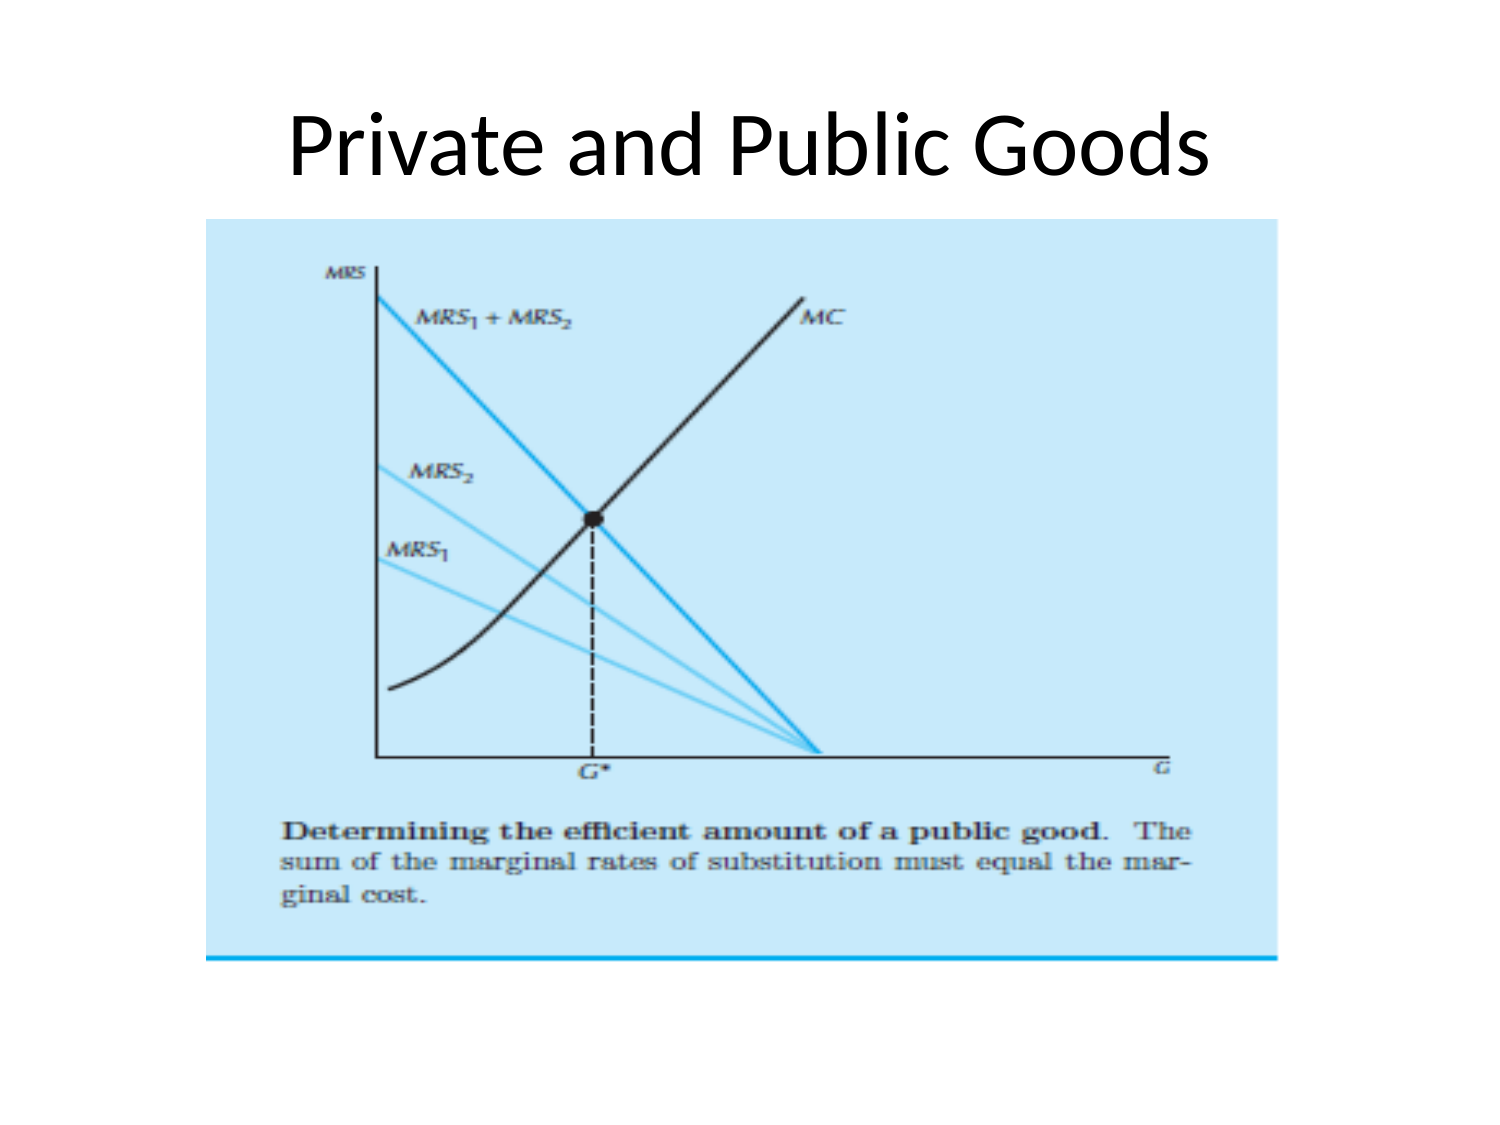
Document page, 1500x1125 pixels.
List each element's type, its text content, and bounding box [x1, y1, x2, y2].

title Private and Public Goods [75, 45, 1425, 233]
picture [206, 219, 1282, 965]
